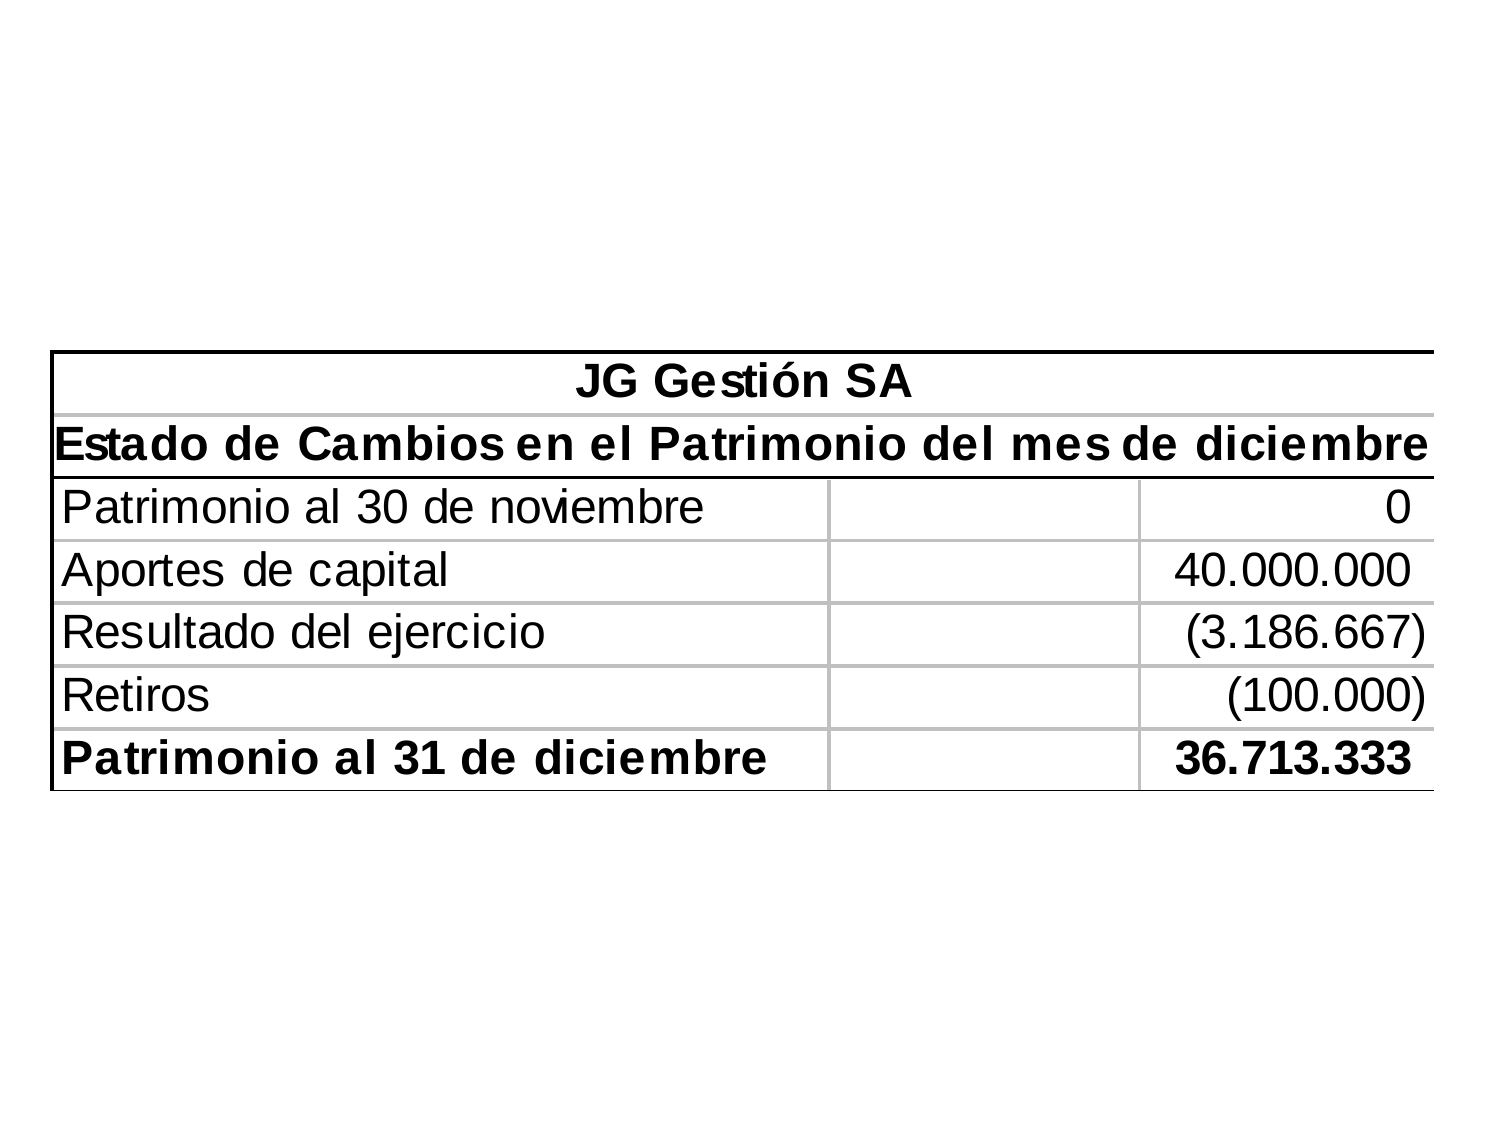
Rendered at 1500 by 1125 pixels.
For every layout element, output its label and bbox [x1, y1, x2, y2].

text_box [49, 349, 1438, 795]
